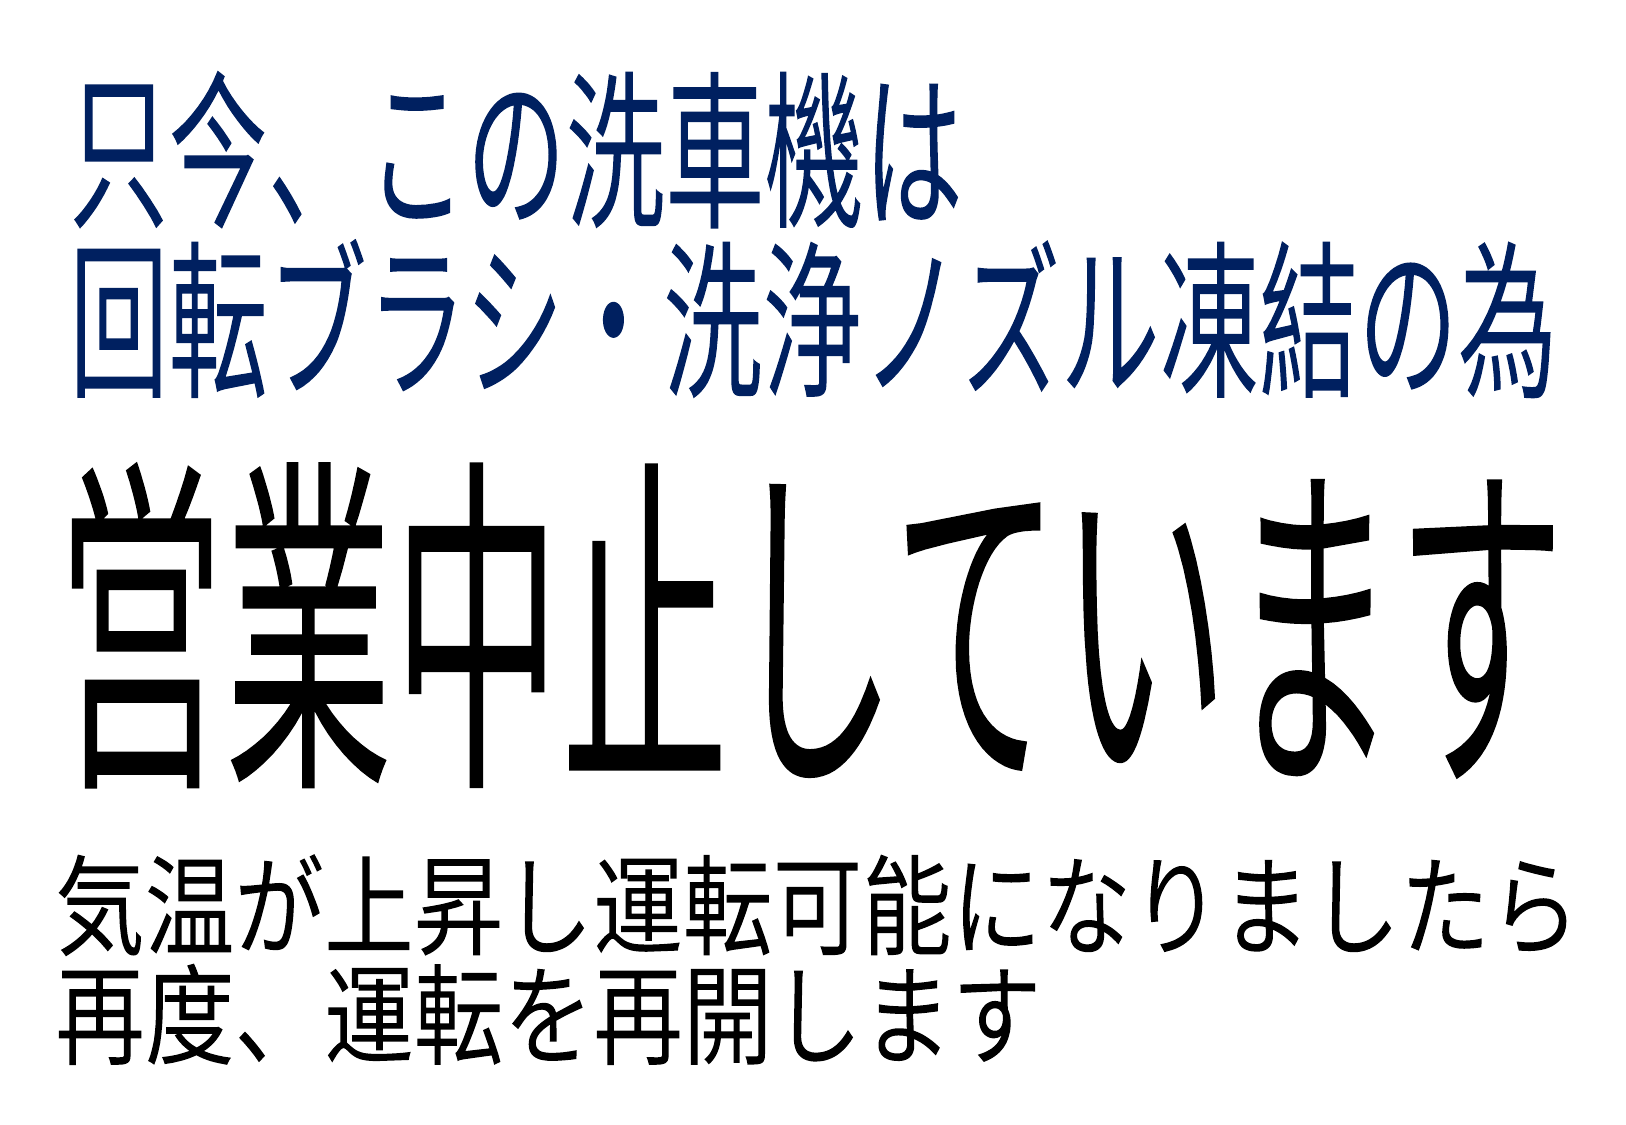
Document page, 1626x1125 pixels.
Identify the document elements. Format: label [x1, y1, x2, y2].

text_box [58, 70, 1567, 1066]
